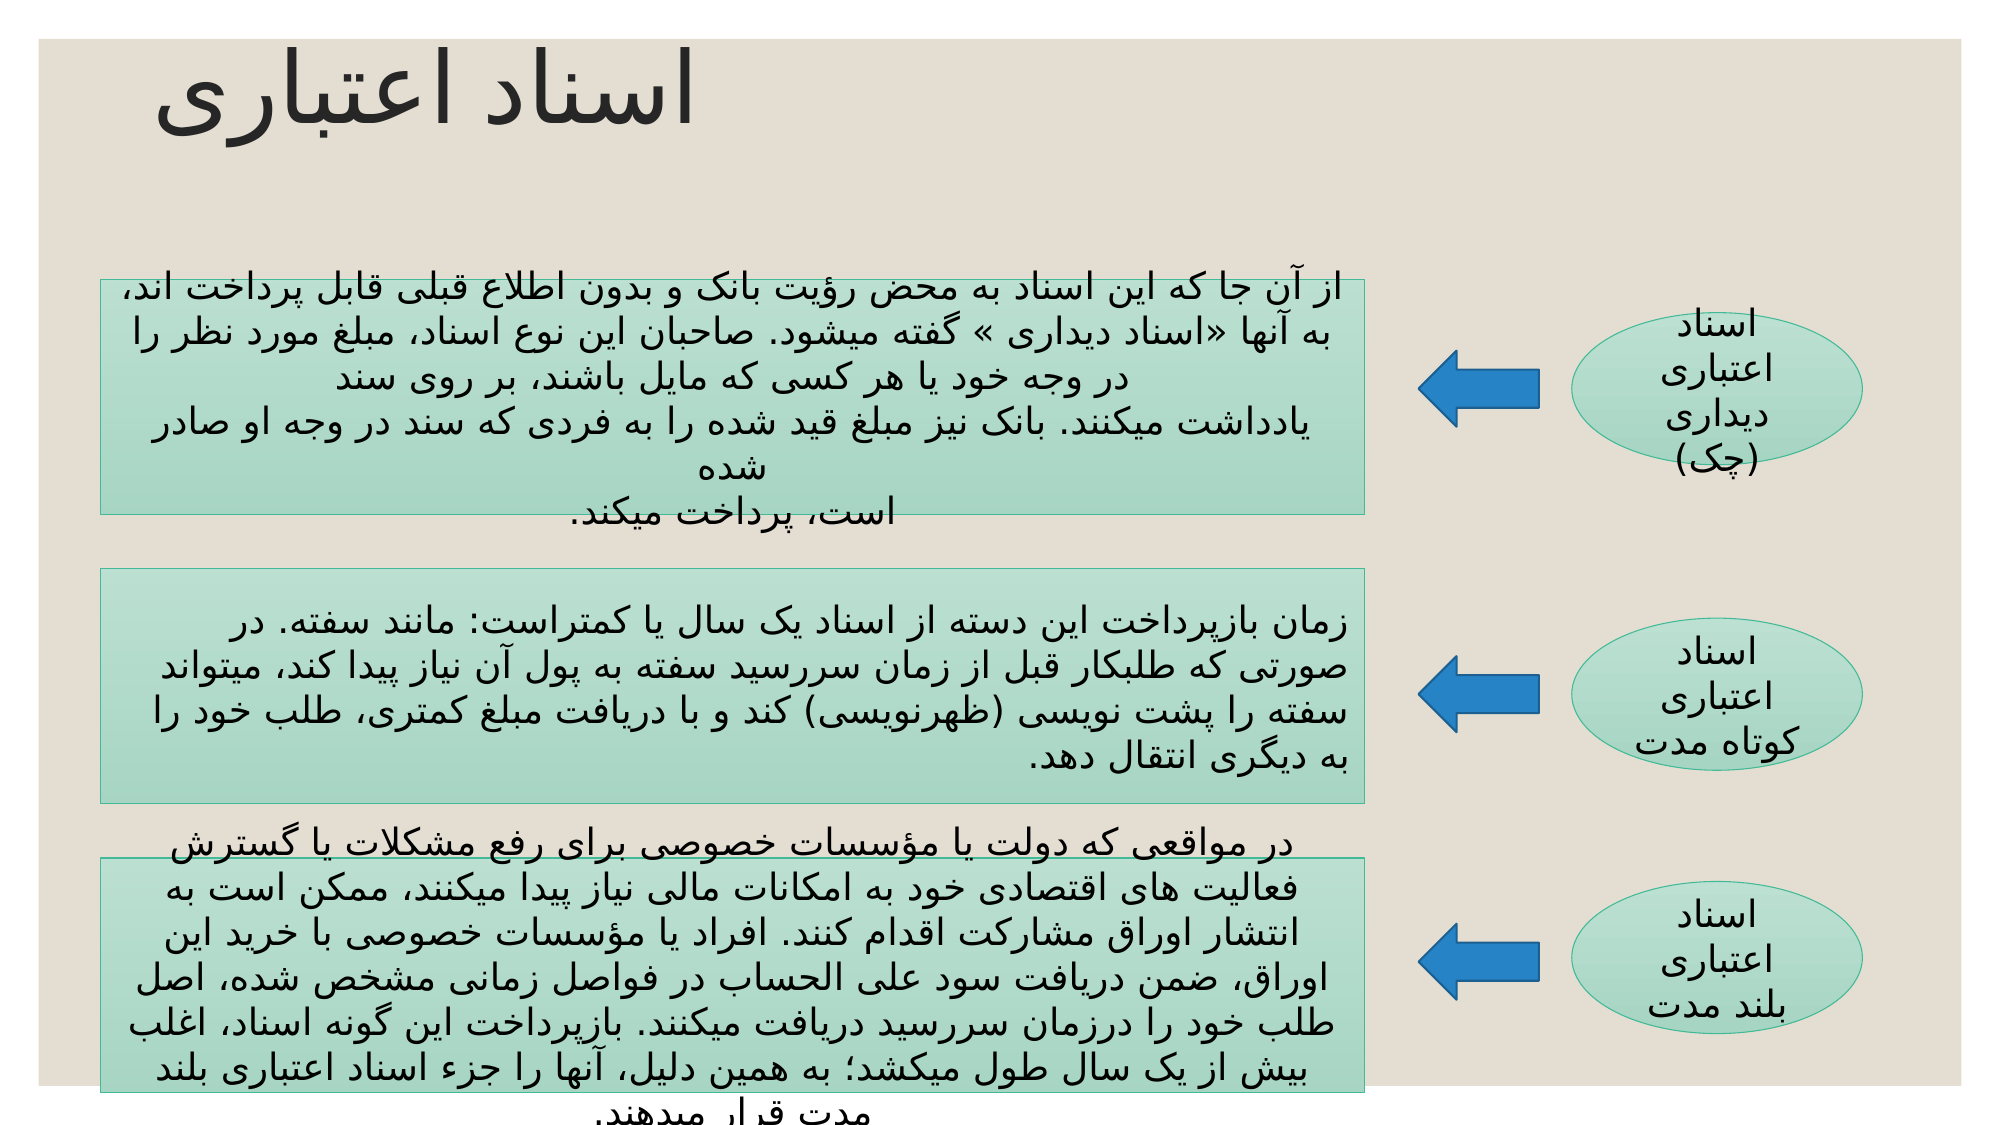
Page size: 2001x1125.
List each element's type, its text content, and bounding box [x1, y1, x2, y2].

text_box در مواقعی که دولت یا مؤسسات خصوصی برای رفع مشکلات یا گسترش فعالیت های اقتصادی خود به امکانات مالی نیاز پیدا میکنند، ممکن است به انتشار اوراق مشارکت اقدام کنند. افراد یا مؤسسات خصوصی با خرید این اوراق، ضمن دریافت سود علی الحساب در فواصل زمانی مشخص شده، اصل طلب خود را درزمان سررسید دریافت میکنند. بازپرداخت این گونه اسناد، اغلب بیش از یک سال طول میکشد؛ به همین دلیل، آنها را جزء اسناد اعتباری بلند مدت قرار میدهند. [100, 857, 1365, 1093]
text_box زمان بازپرداخت این دسته از اسناد یک سال یا کمتراست: مانند سفته. در صورتی که طلبکار قبل از زمان سررسید سفته به پول آن نیاز پیدا کند، میتواند سفته را پشت نویسی (ظهرنویسی) کند و با دریافت مبلغ کمتری، طلب خود را به دیگری انتقال دهد. [100, 568, 1365, 804]
text_box [1417, 922, 1540, 1001]
text_box [1417, 349, 1540, 428]
title اسناد اعتباری [137, 23, 1863, 159]
text_box اسناد اعتباری کوتاه مدت [1571, 617, 1863, 771]
list [137, 188, 1863, 1014]
text_box [1417, 655, 1540, 734]
text_box از آن جا که این اسناد به محض رؤیت بانک و بدون اطلاع قبلی قابل پرداخت اند، به آنها «اسناد دیداری » گفته میشود. صاحبان این نوع اسناد، مبلغ مورد نظر را در وجه خود یا هر کسی که مایل باشند، بر روی سند یادداشت میکنند. بانک نیز مبلغ قید شده را به فردی که سند در وجه او صادر شده است، پرداخت میکند. [100, 279, 1365, 515]
text_box اسناد اعتباری بلند مدت [1571, 880, 1863, 1035]
text_box اسناد اعتباری دیداری (چک) [1571, 312, 1863, 466]
